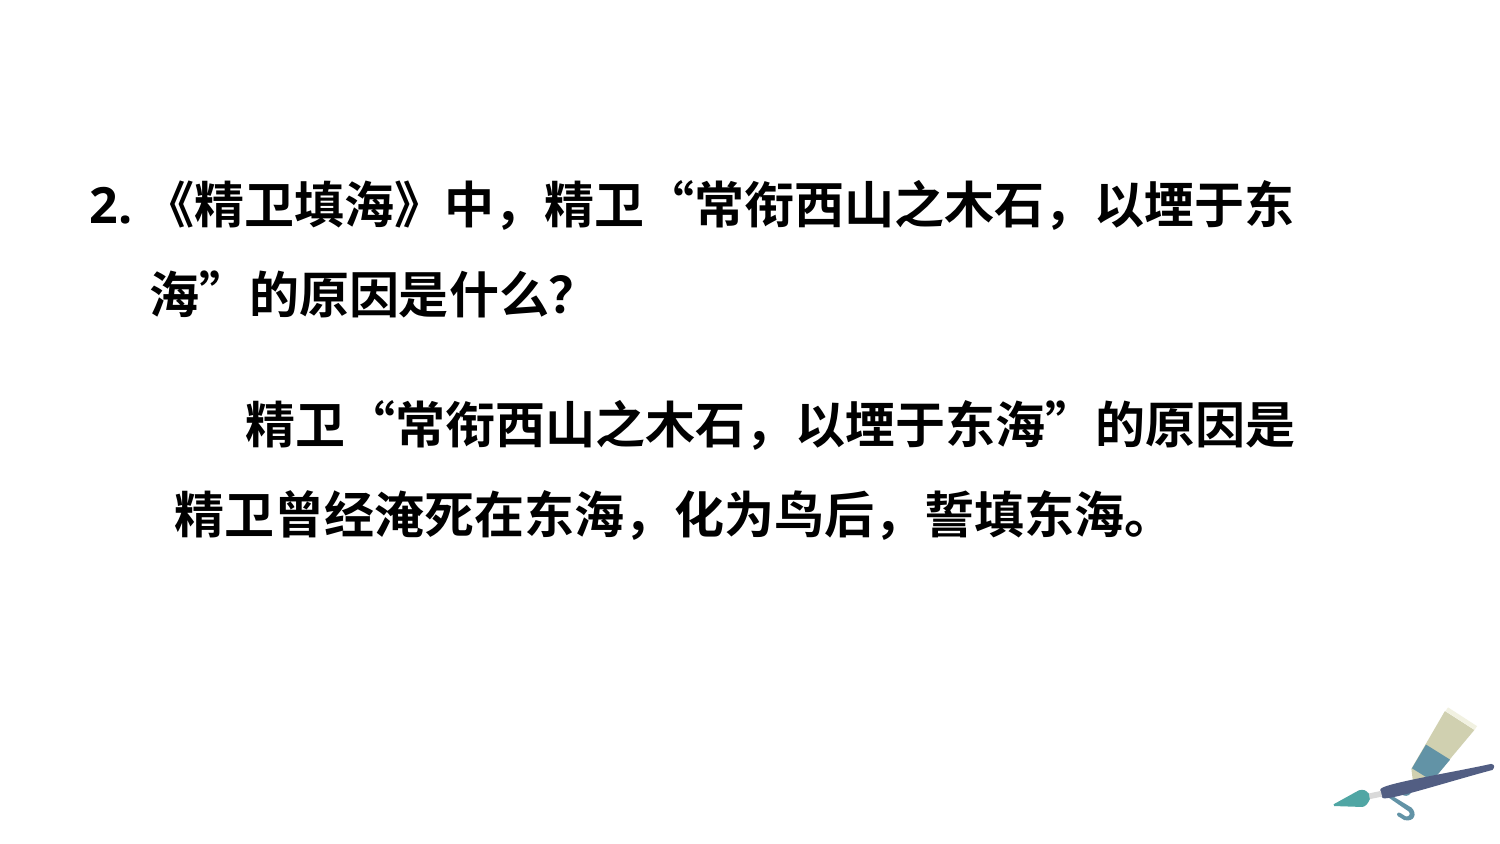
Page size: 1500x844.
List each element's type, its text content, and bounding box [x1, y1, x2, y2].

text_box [1358, 708, 1481, 844]
text_box 2.《精卫填海》中，精卫“常衔西山之木石，以堙于东海”的原因是什么？ [74, 136, 1389, 332]
text_box 精卫“常衔西山之木石，以堙于东海”的原因是精卫曾经淹死在东海，化为鸟后，誓填东海。 [160, 356, 1359, 552]
